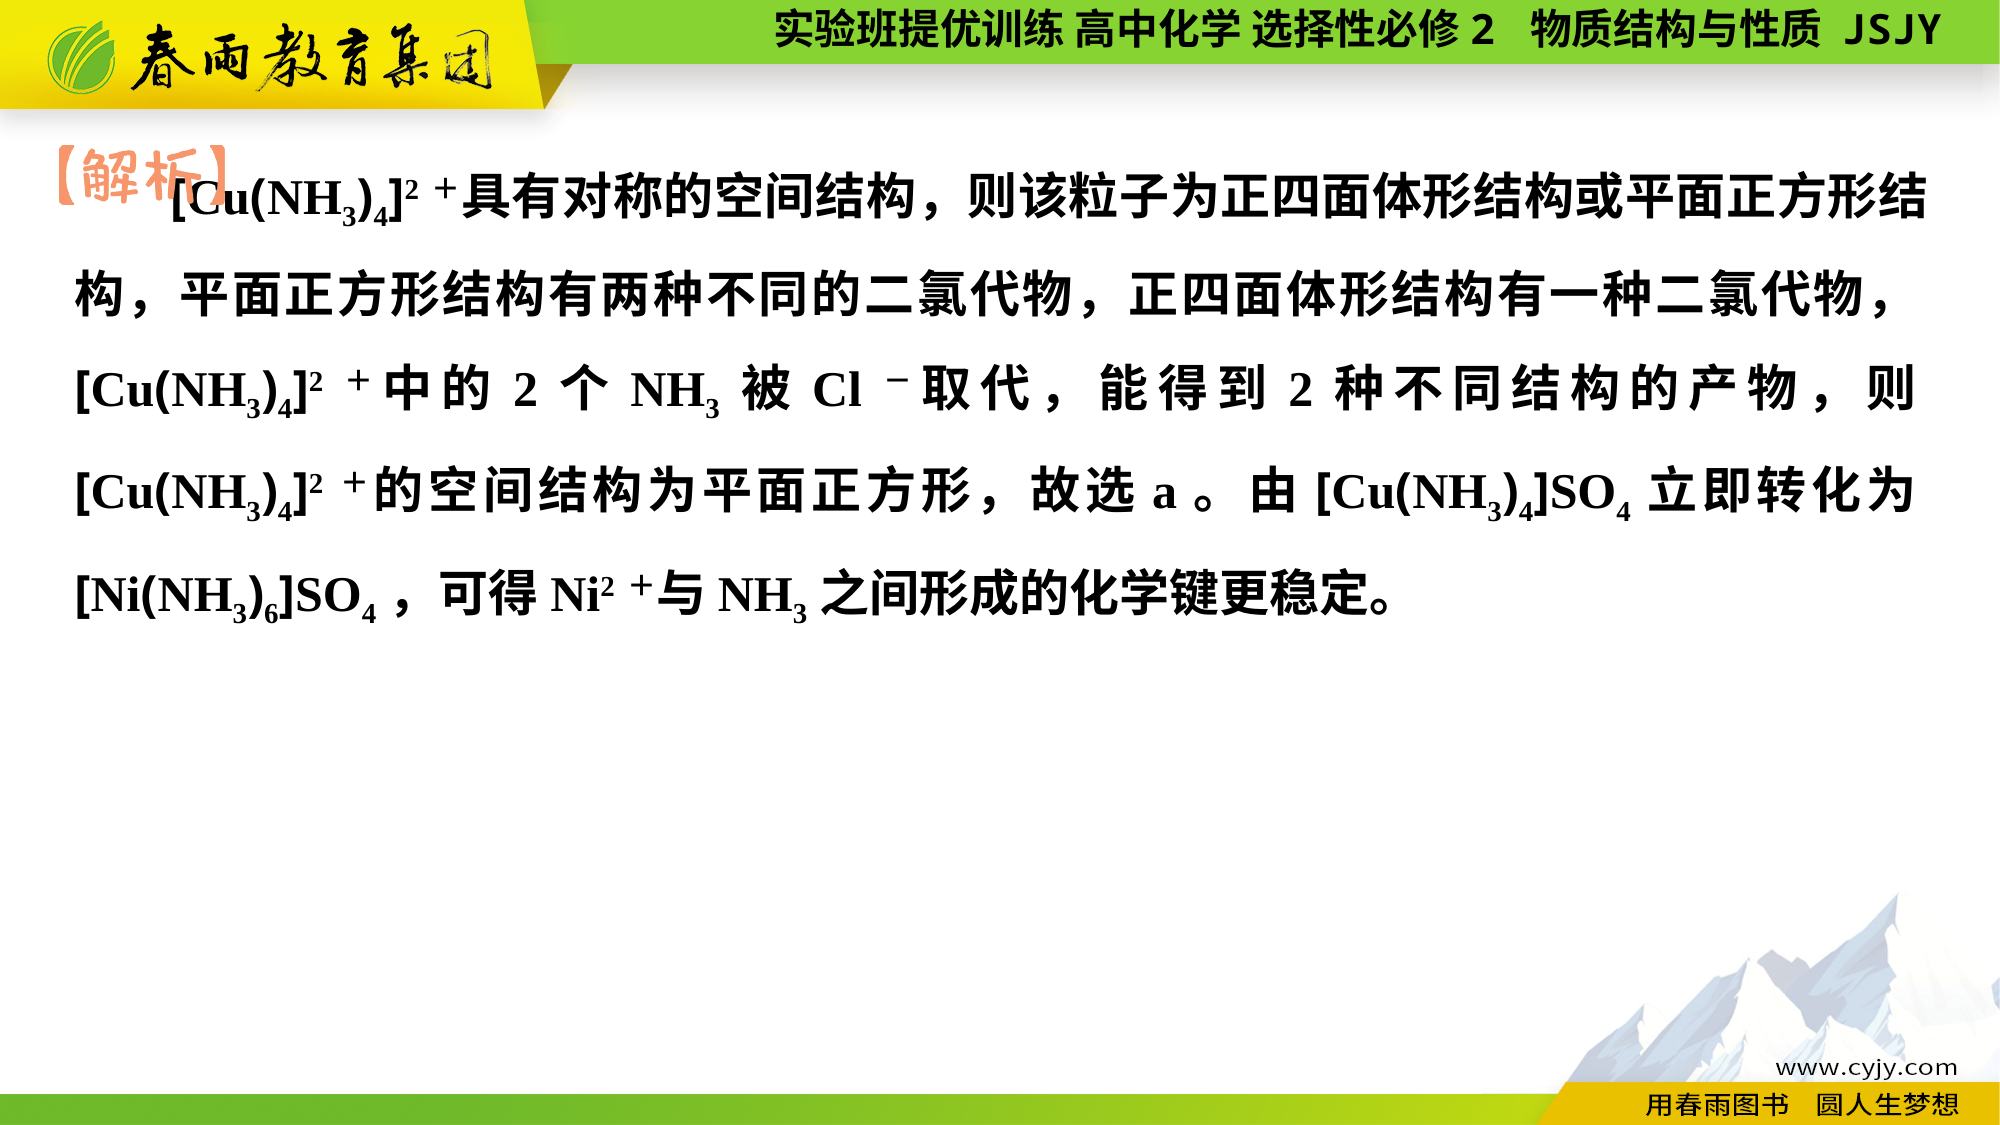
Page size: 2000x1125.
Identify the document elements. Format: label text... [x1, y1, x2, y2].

picture [0, 0, 2000, 1125]
list [Cu(NH3)4]2＋具有对称的空间结构，则该粒子为正四面体形结构或平面正方形结构，平面正方形结构有两种不同的二氯代物，正四面体形结构有一种二氯代物，[Cu(NH3)4]2＋中的2个NH3被Cl－取代，能得到2种不同结构的产物，则[Cu(NH3)4]2＋的空间结构为平面正方形，故选a。由[Cu(NH3)4]SO4立即转化为[Ni(NH3)6]SO4，可得Ni2＋与NH3之间形成的化学键更稳定。 [59, 122, 1944, 581]
